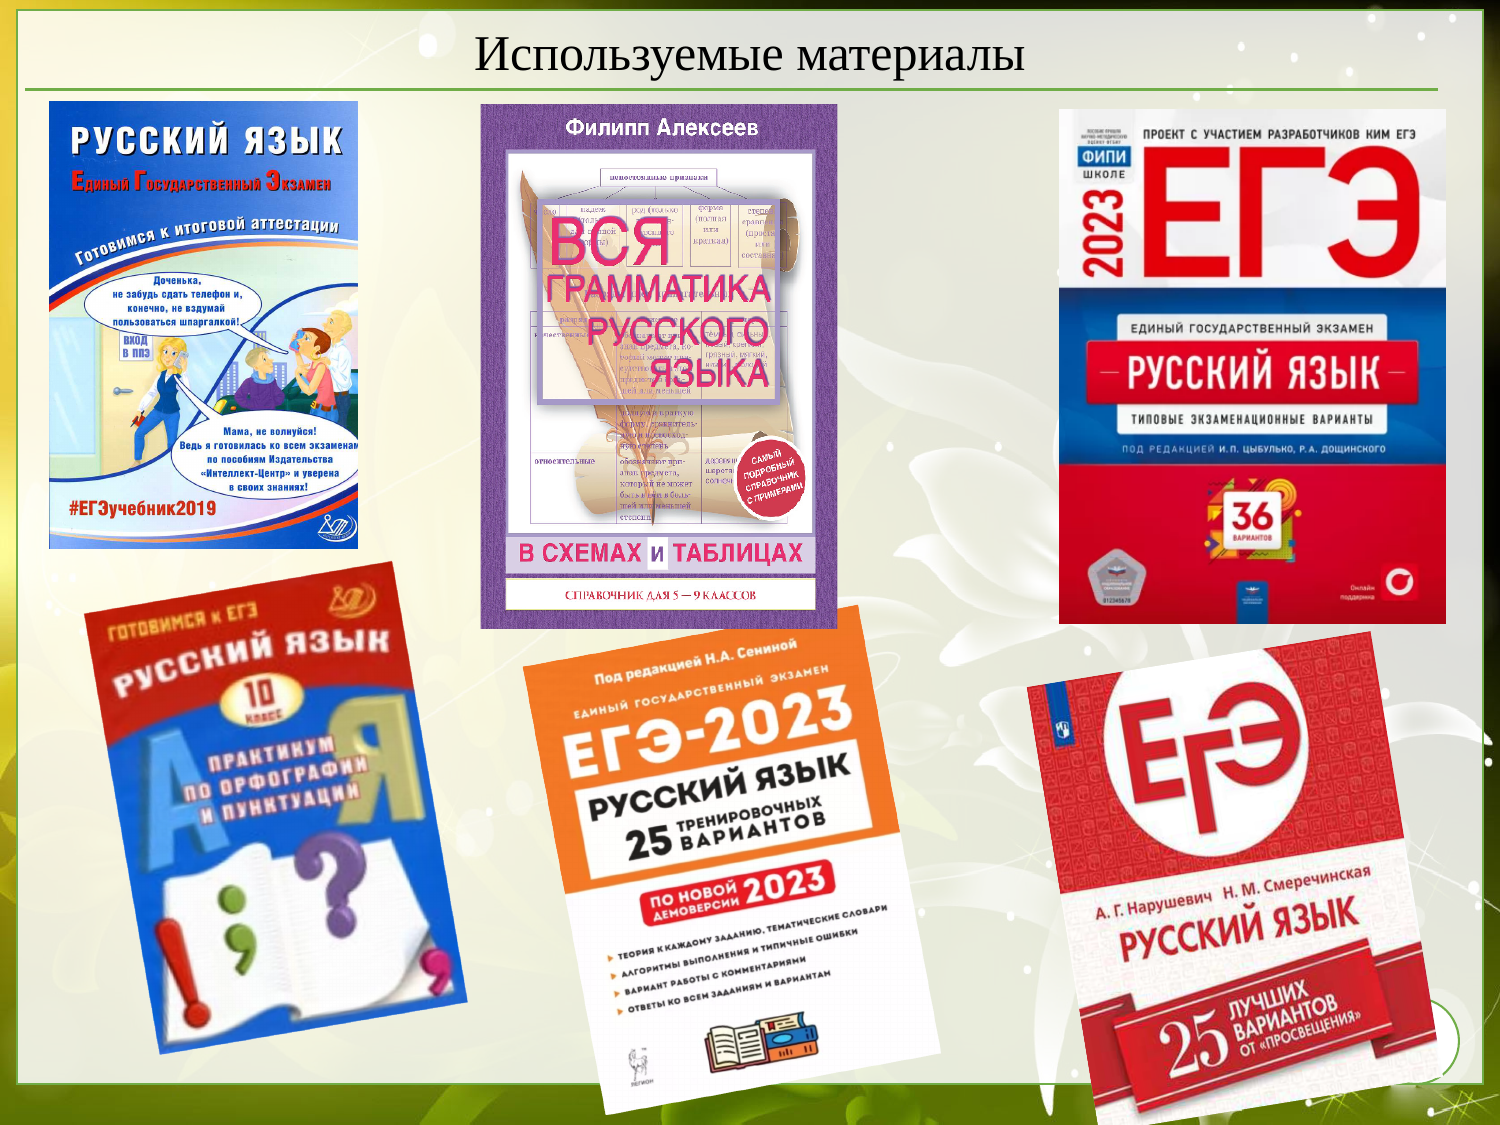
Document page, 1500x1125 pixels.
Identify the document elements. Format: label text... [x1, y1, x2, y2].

text_box [16, 9, 1484, 1085]
text_box [1410, 1078, 1440, 1086]
picture [0, 0, 1500, 1125]
text_box [1431, 999, 1460, 1076]
title Используемые материалы [112, 12, 1388, 88]
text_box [480, 104, 838, 629]
